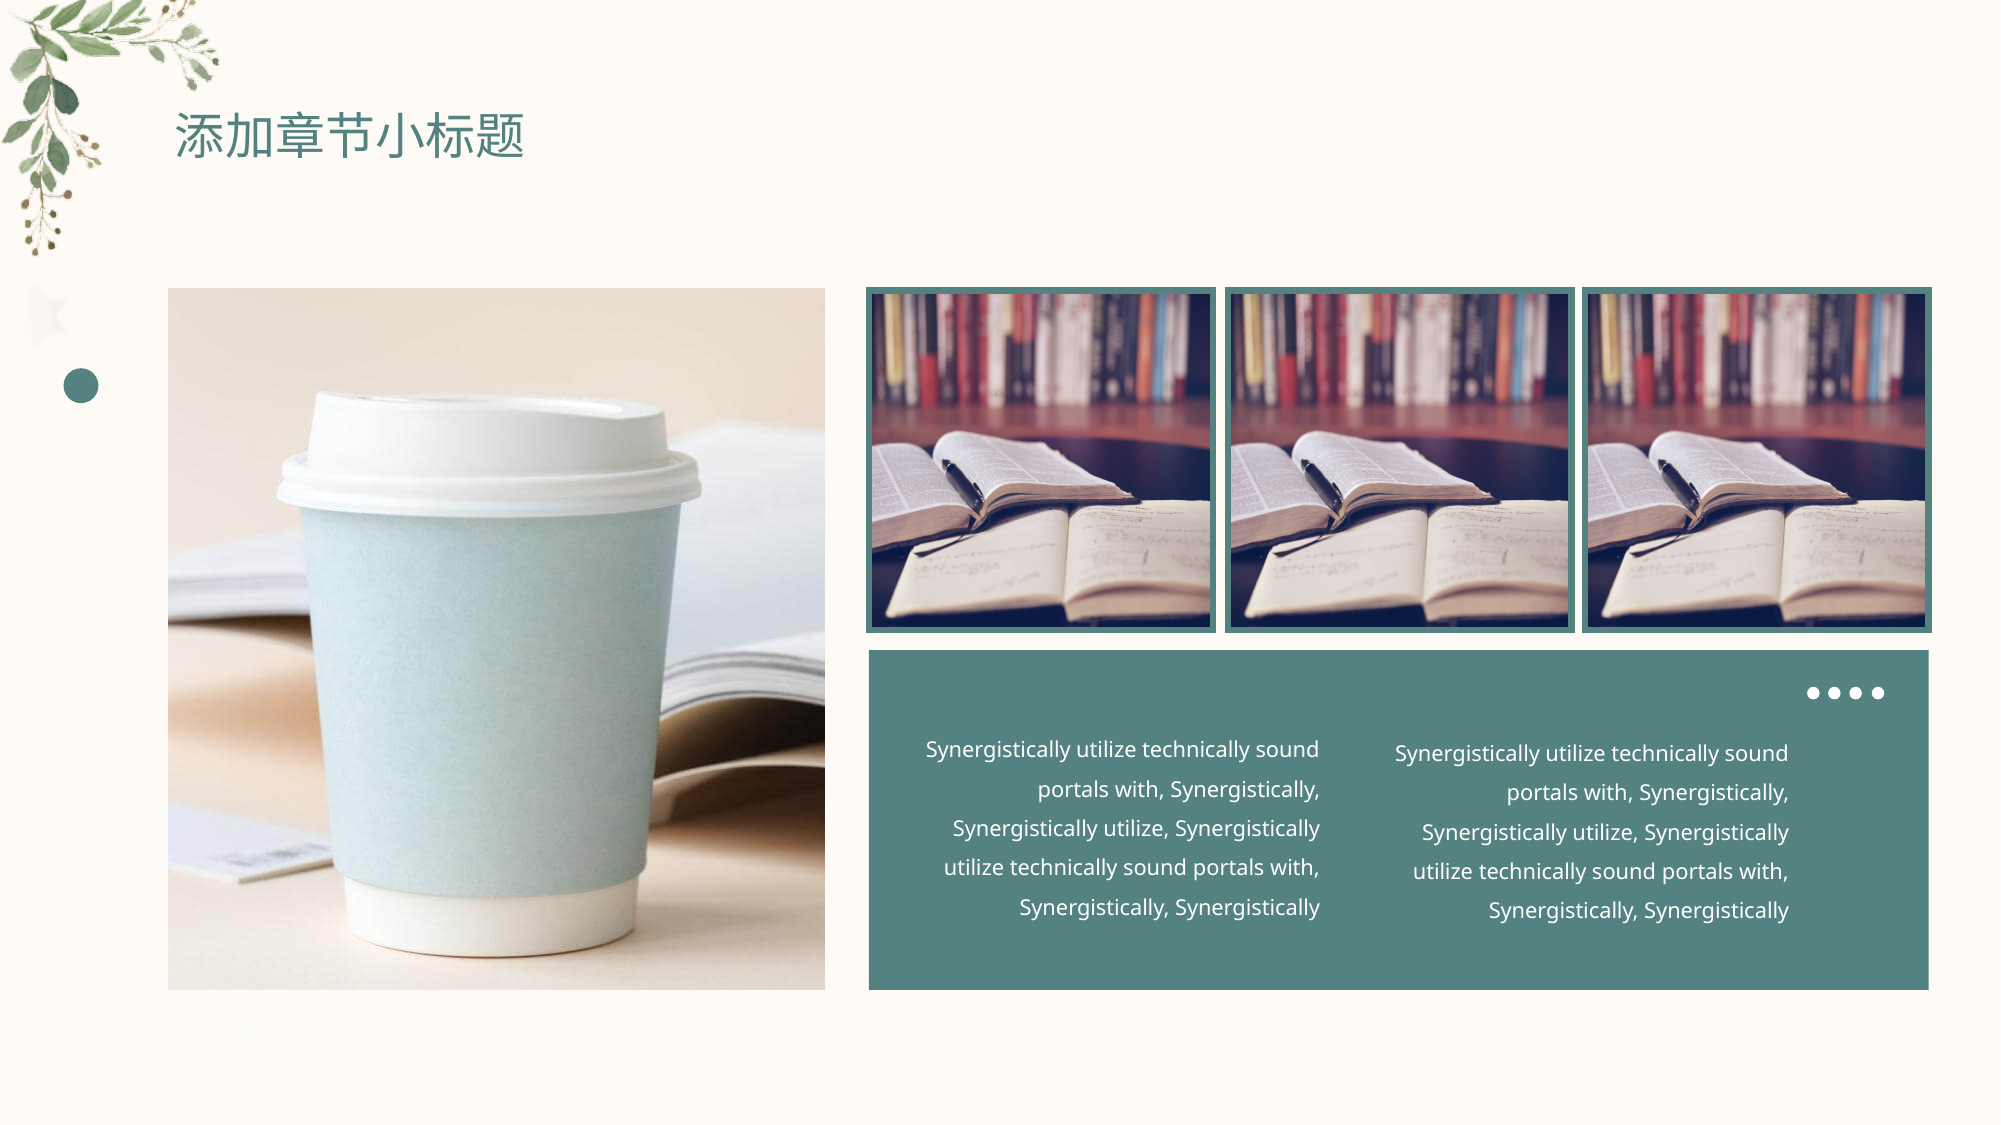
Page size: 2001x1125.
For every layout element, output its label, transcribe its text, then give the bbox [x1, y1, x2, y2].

picture [0, 0, 2001, 1125]
text_box 添加章节小标题 [257, 96, 592, 172]
text_box Synergistically utilize technically sound portals with, Synergistically, Synergistically utilize, Synergistically utilize technically sound portals with, Synergistically, Synergistically [1380, 726, 1790, 924]
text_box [1806, 686, 1885, 700]
text_box Synergistically utilize technically sound portals with, Synergistically, Synergistically utilize, Synergistically utilize technically sound portals with, Synergistically, Synergistically [911, 722, 1321, 920]
text_box [63, 368, 99, 404]
text_box [867, 648, 1931, 992]
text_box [868, 290, 1929, 631]
